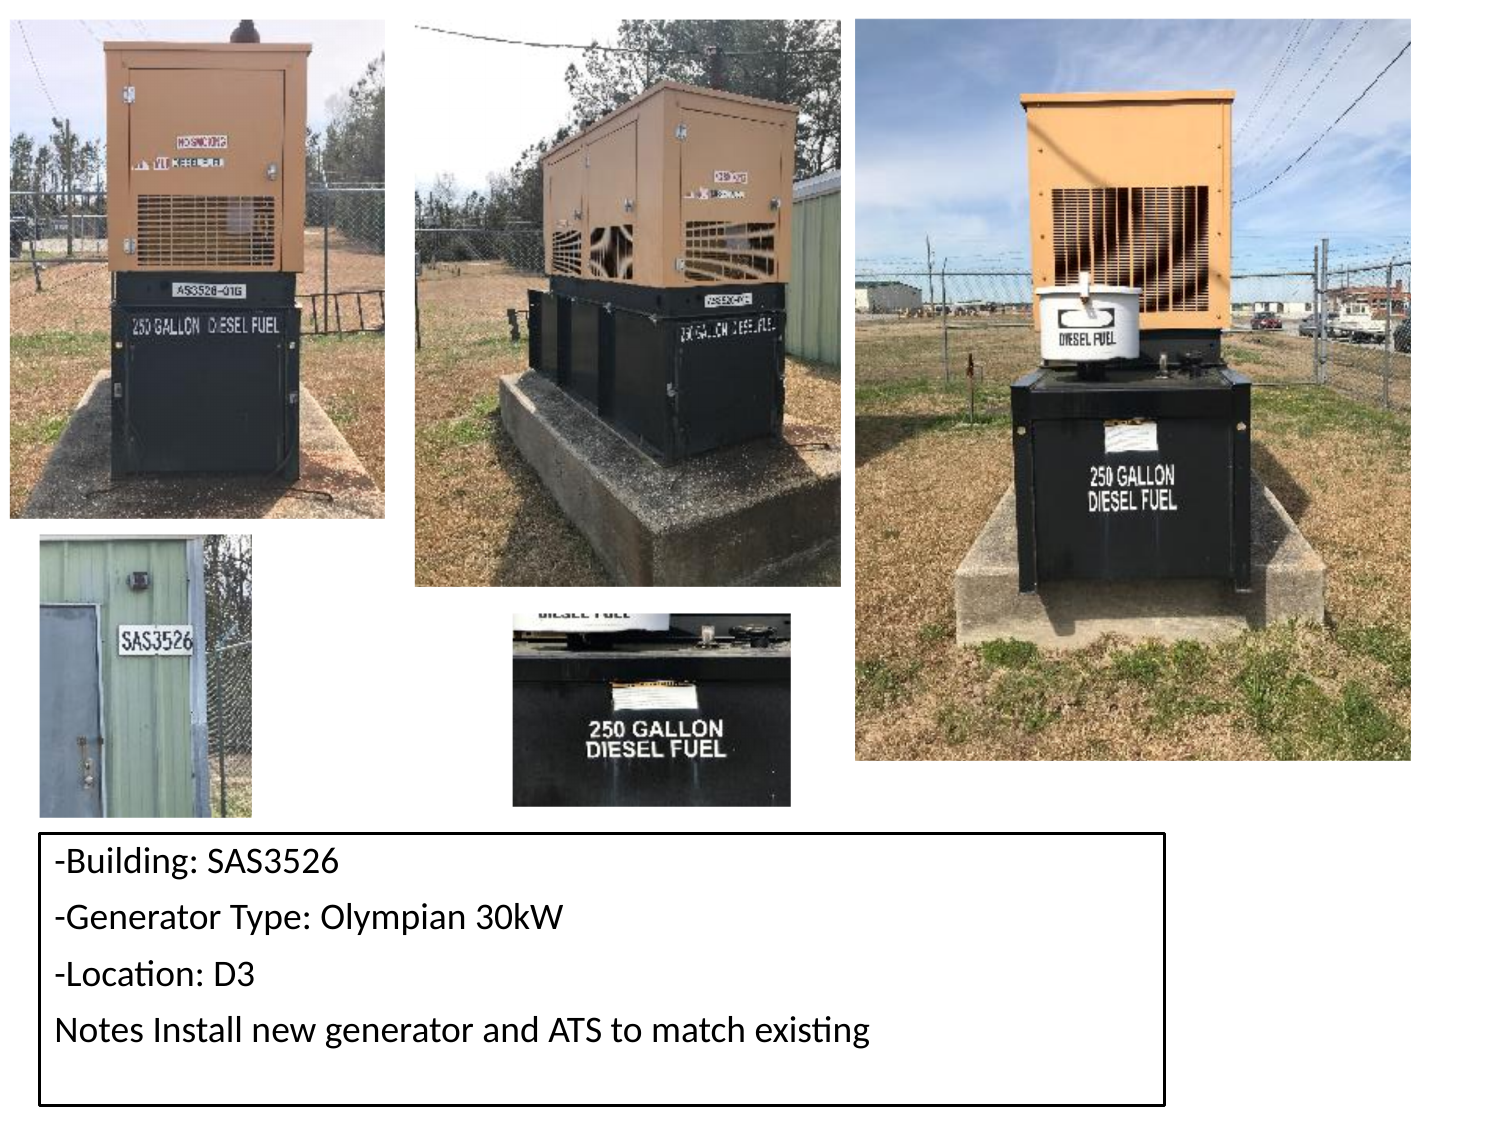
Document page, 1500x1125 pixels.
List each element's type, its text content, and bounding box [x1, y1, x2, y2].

picture [3, 535, 288, 817]
text_box -Building: SAS3526 -Generator Type: Olympian 30kW -Location: D3 Notes Install new generator and ATS to match existing [39, 833, 1165, 1106]
picture [0, 20, 1500, 850]
